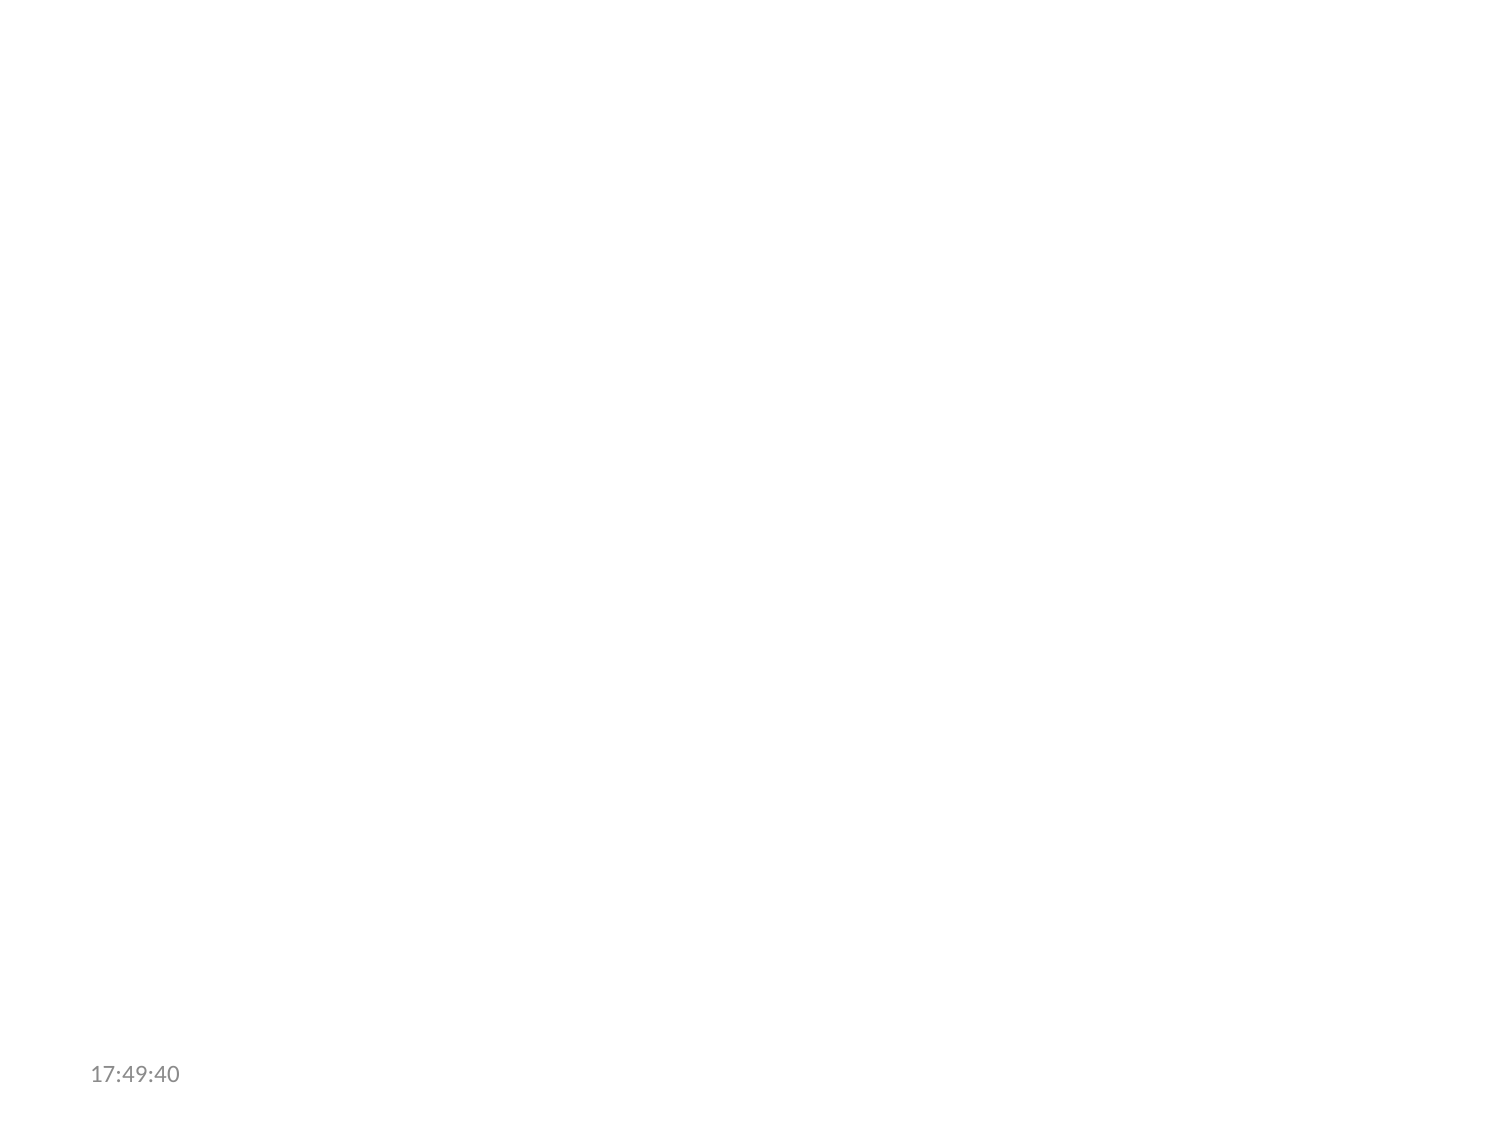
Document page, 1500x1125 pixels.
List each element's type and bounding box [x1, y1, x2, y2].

slide_number [75, 1042, 425, 1103]
